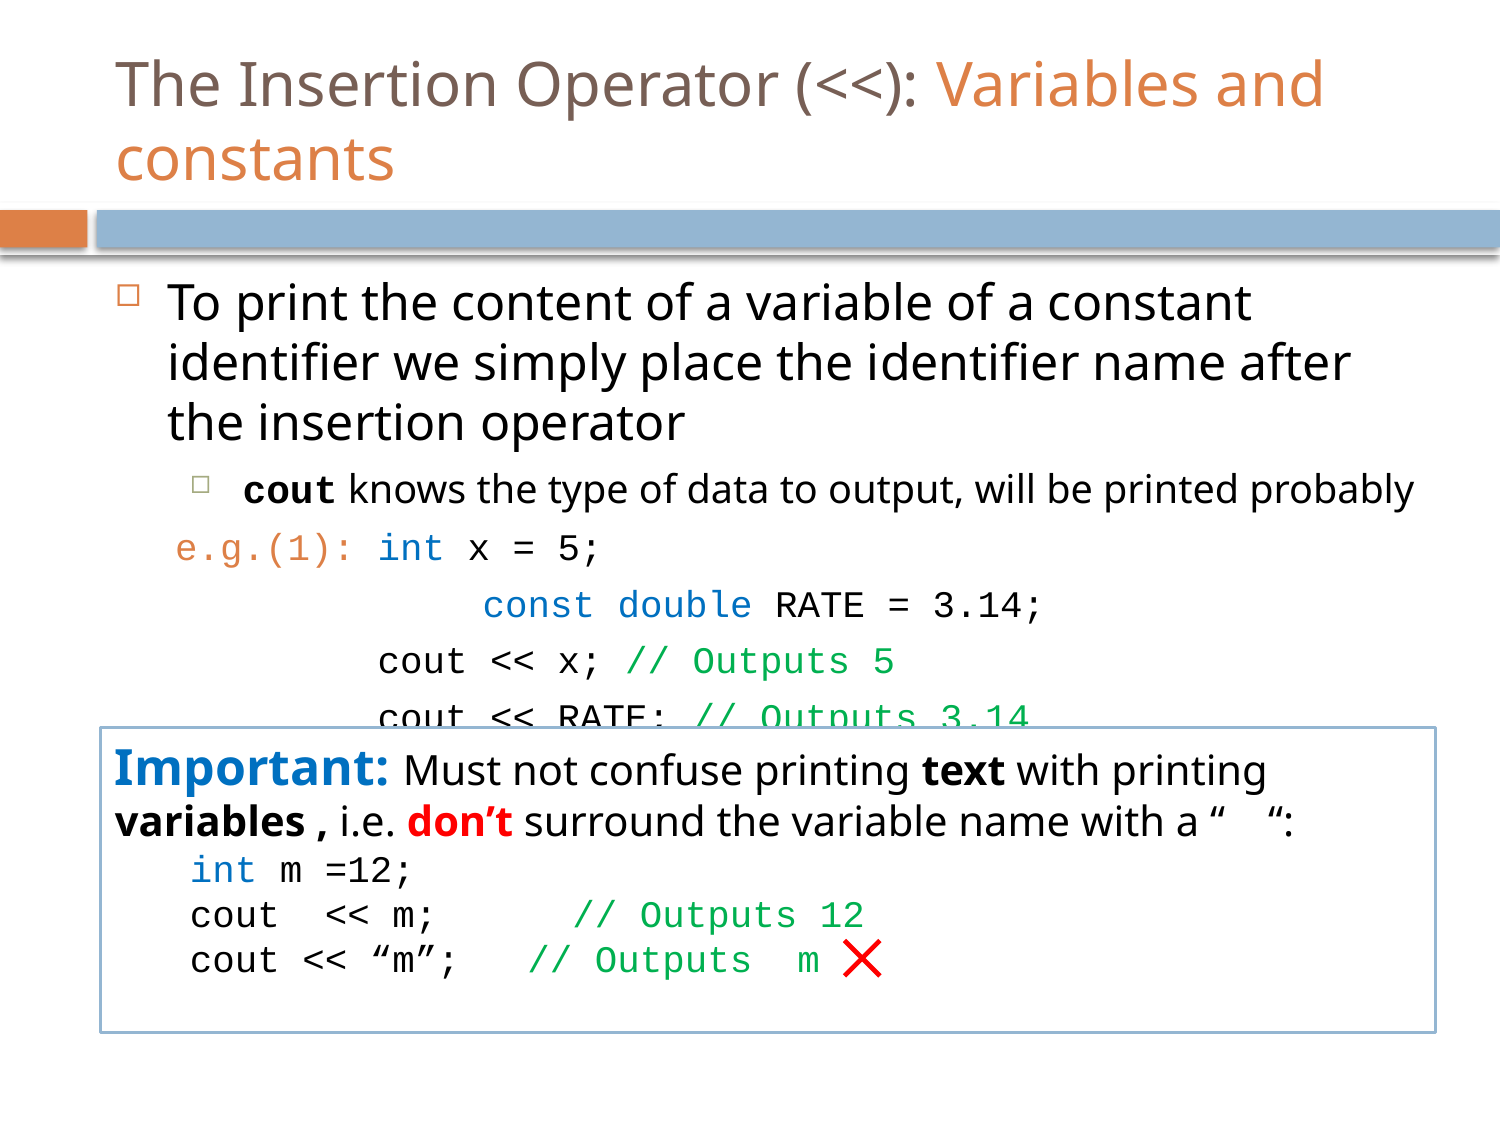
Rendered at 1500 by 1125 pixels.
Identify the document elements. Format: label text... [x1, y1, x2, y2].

title The Insertion Operator (<<): Variables and constants [100, 37, 1438, 200]
text_box Important: Must not confuse printing text with printing variables , i.e. don’t surround the variable name with a “ “: int m =12; cout << m; // Outputs 12 cout << “m”; // Outputs m [99, 726, 1437, 1034]
list To print the content of a variable of a constant identifier we simply place the identifier name after the insertion operator cout knows the type of data to output, will be printed probably e.g.(1): int x = 5; const double RATE = 3.14; cout << x; // Outputs 5 cout << RATE; // Outputs 3.14 [100, 262, 1438, 1000]
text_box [844, 940, 881, 977]
